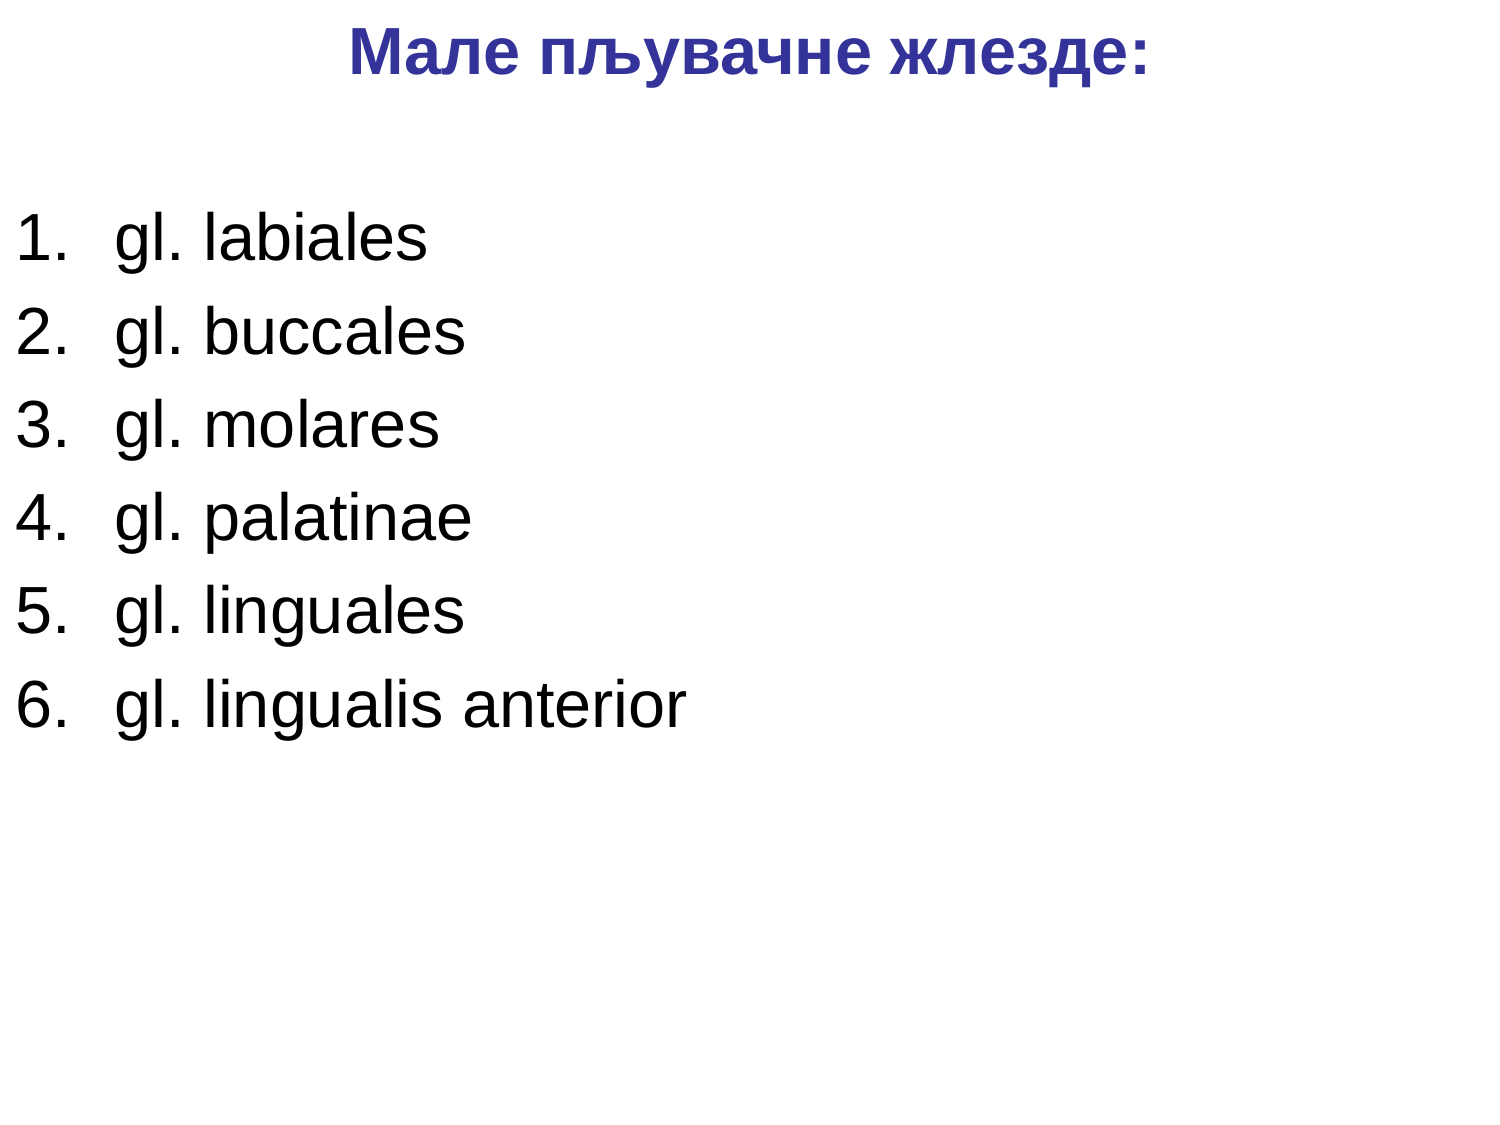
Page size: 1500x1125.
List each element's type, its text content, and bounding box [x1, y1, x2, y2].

list Мале пљувачне жлезде: gl. labiales gl. buccales gl. molares gl. palatinae gl. linguales gl. lingualis anterior [0, 0, 1500, 1125]
